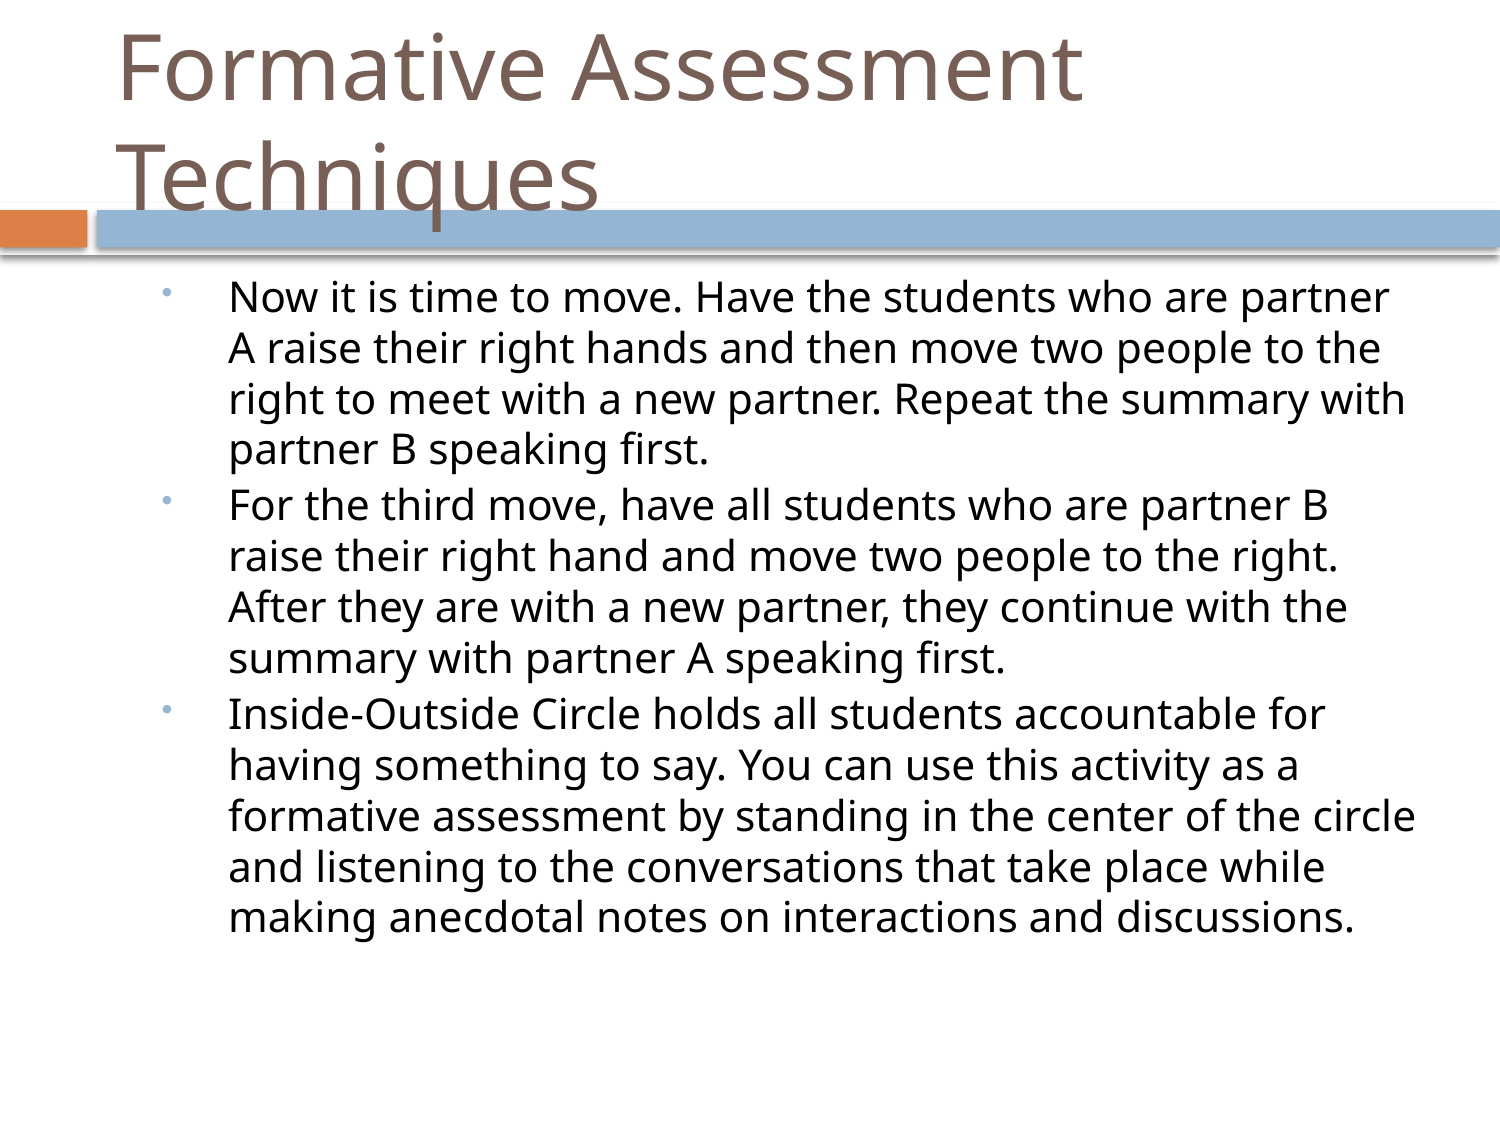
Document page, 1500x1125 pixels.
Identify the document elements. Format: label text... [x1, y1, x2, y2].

title Formative Assessment Techniques [100, 37, 1438, 200]
list Now it is time to move. Have the students who are partner A raise their right hands and then move two people to the right to meet with a new partner. Repeat the summary with partner B speaking first. For the third move, have all students who are partner B raise their right hand and move two people to the right. After they are with a new partner, they continue with the summary with partner A speaking first. Inside-Outside Circle holds all students accountable for having something to say. You can use this activity as a formative assessment by standing in the center of the circle and listening to the conversations that take place while making anecdotal notes on interactions and discussions. [100, 262, 1438, 1000]
